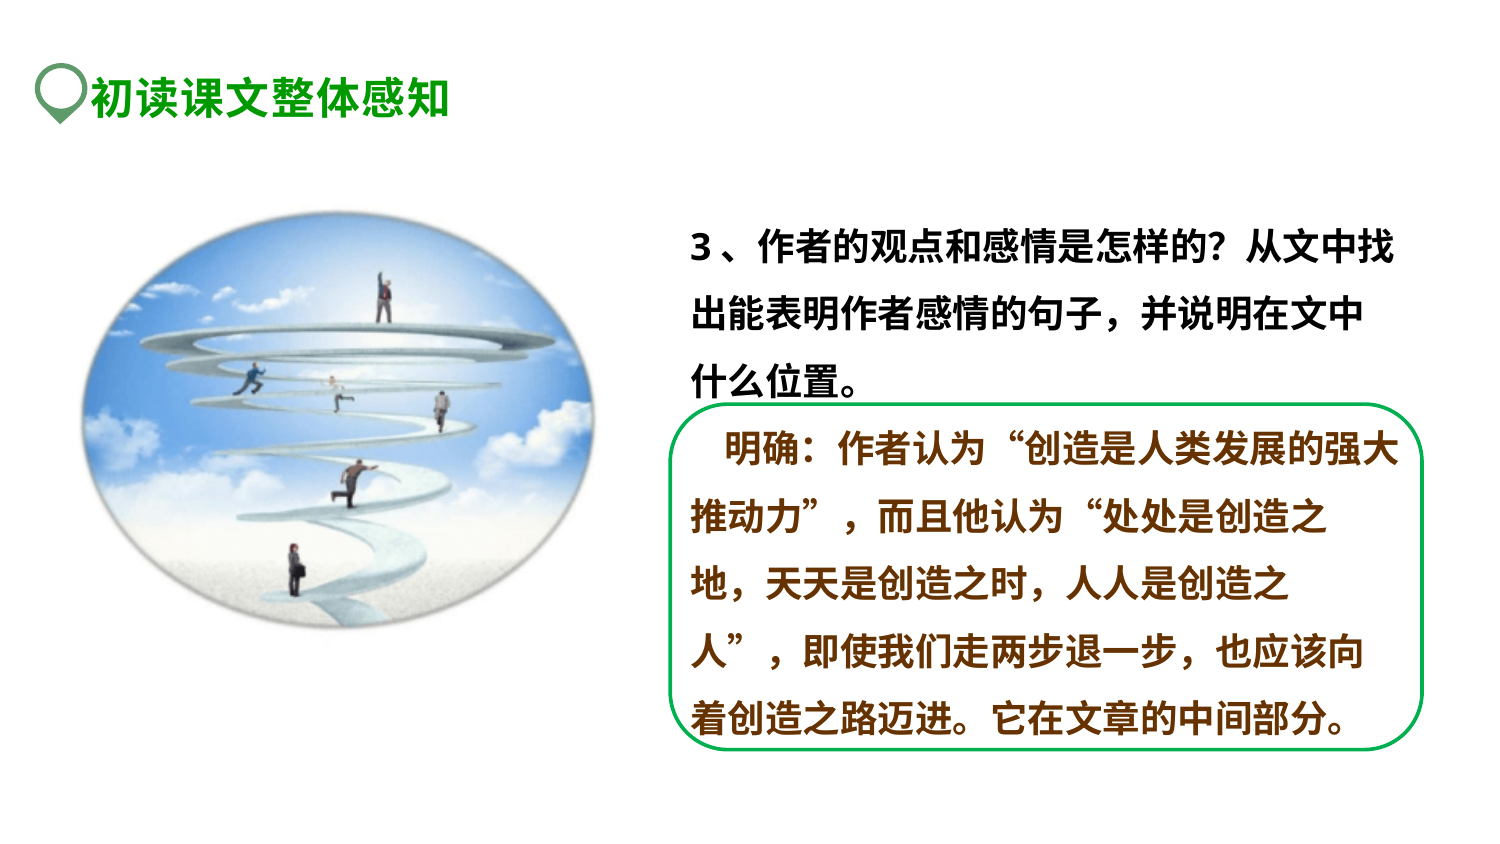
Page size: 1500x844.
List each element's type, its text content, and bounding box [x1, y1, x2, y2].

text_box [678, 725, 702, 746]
text_box [669, 403, 1424, 751]
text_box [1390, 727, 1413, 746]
picture [52, 194, 632, 647]
text_box 3、作者的观点和感情是怎样的？从文中找出能表明作者感情的句子，并说明在文中什么位置。 明确：作者认为“创造是人类发展的强大推动力”，而且他认为“处处是创造之地，天天是创造之时，人人是创造之人”，即使我们走两步退一步，也应该向着创造之路迈进。它在文章的中间部分。 [678, 194, 1413, 429]
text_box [34, 62, 472, 132]
